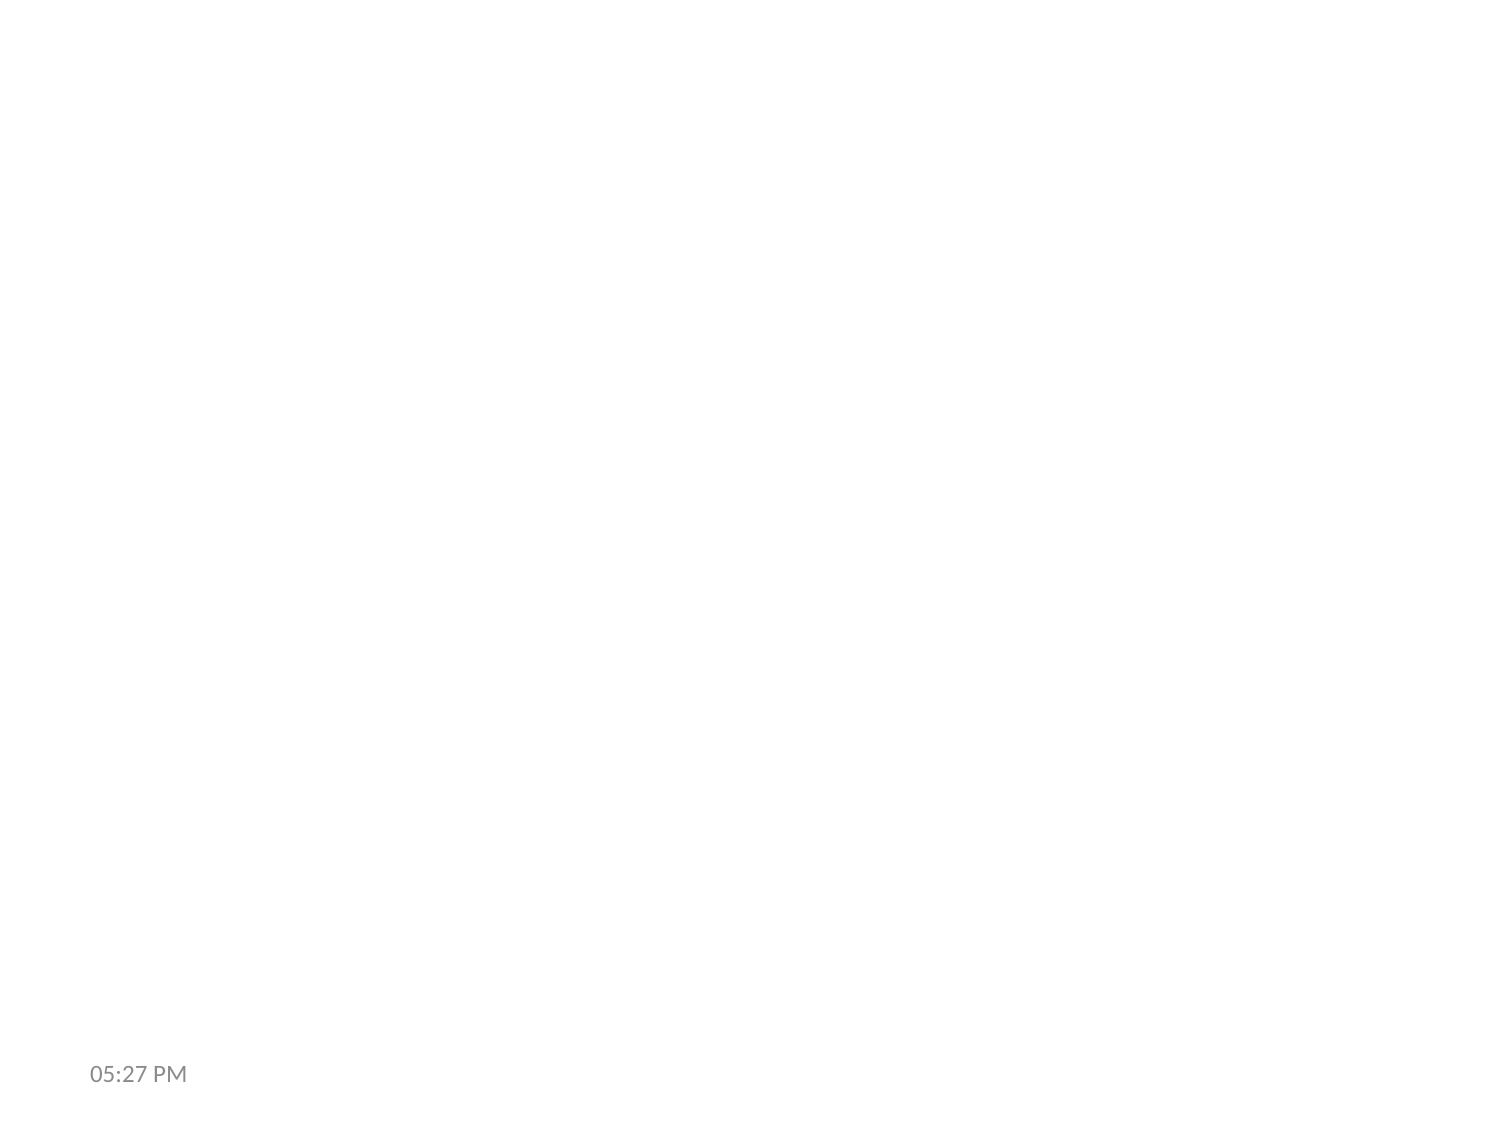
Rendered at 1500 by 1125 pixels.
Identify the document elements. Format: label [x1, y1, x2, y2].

slide_number [75, 1042, 425, 1103]
